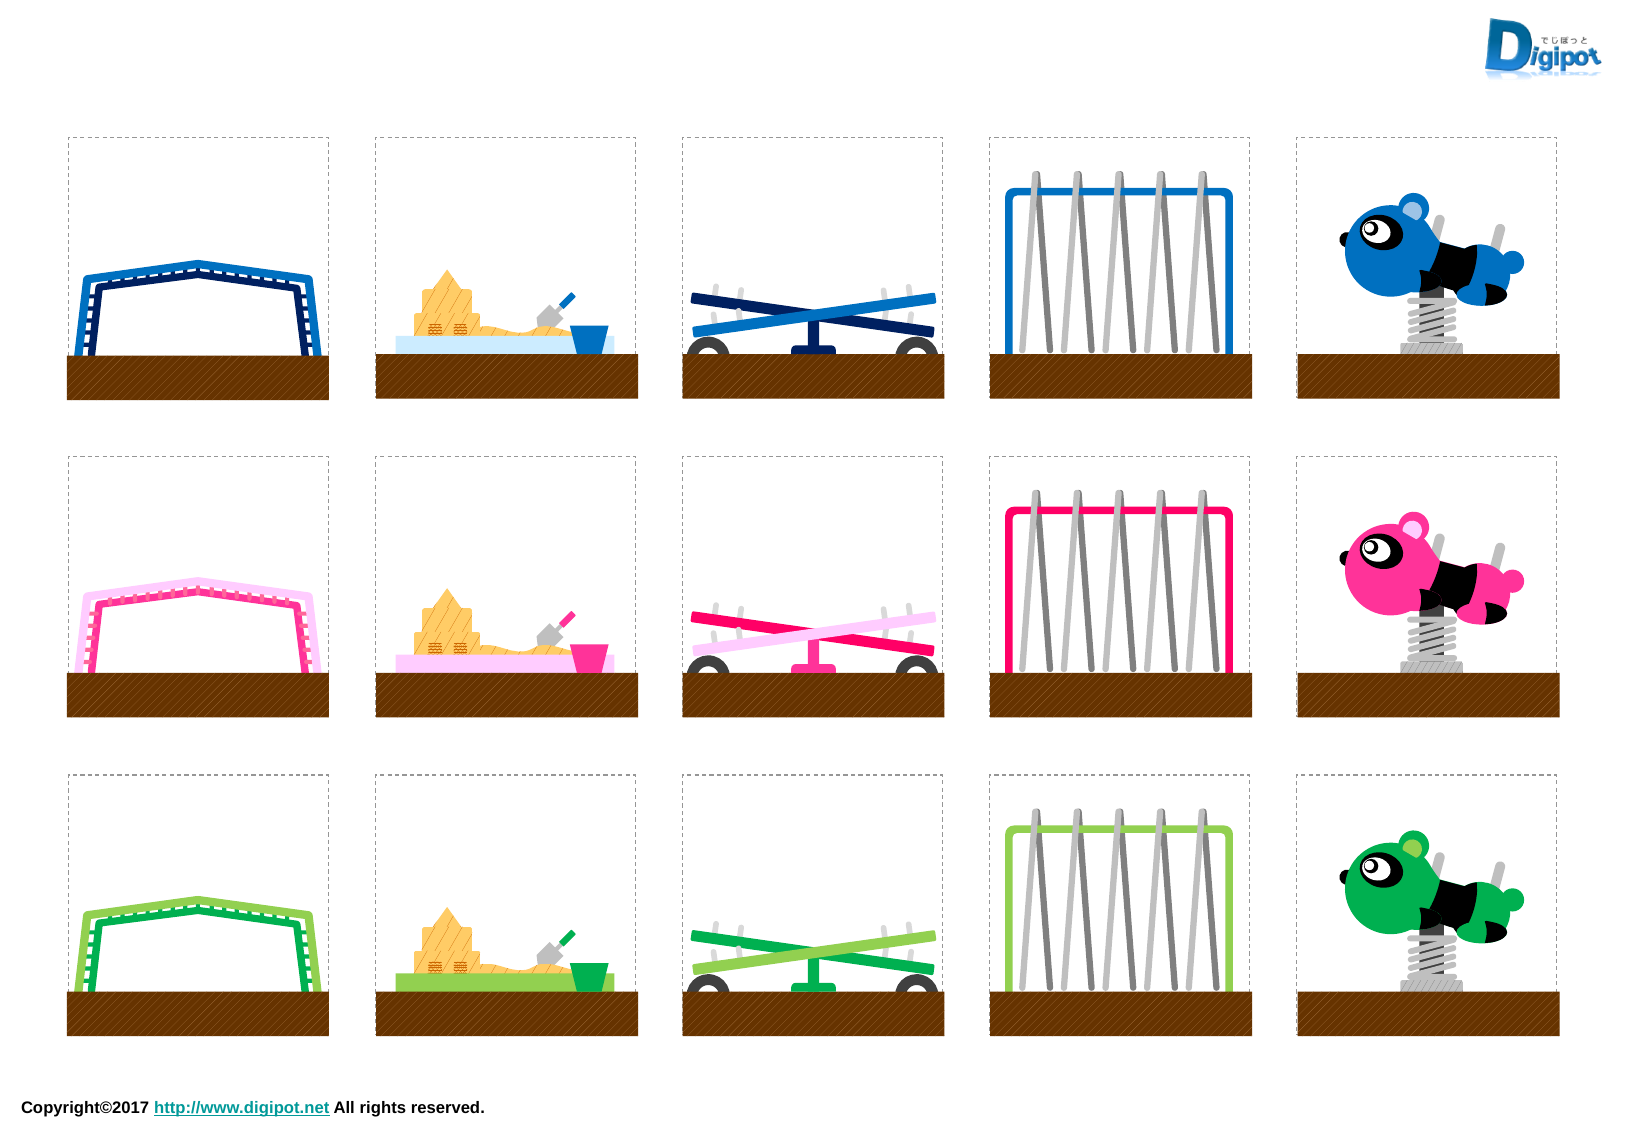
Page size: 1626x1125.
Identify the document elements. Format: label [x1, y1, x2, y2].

text_box [989, 808, 1253, 1037]
text_box [1297, 193, 1560, 399]
text_box [375, 587, 639, 718]
text_box [682, 615, 945, 718]
text_box [682, 297, 945, 399]
text_box [73, 259, 323, 354]
text_box [989, 489, 1253, 718]
text_box [682, 934, 945, 1037]
text_box [66, 576, 330, 718]
text_box [66, 355, 330, 401]
picture [1485, 18, 1602, 82]
text_box [66, 895, 330, 1037]
text_box [375, 906, 639, 1037]
text_box [989, 170, 1253, 399]
text_box [1297, 511, 1560, 718]
text_box [375, 269, 639, 399]
text_box [1297, 830, 1560, 1037]
